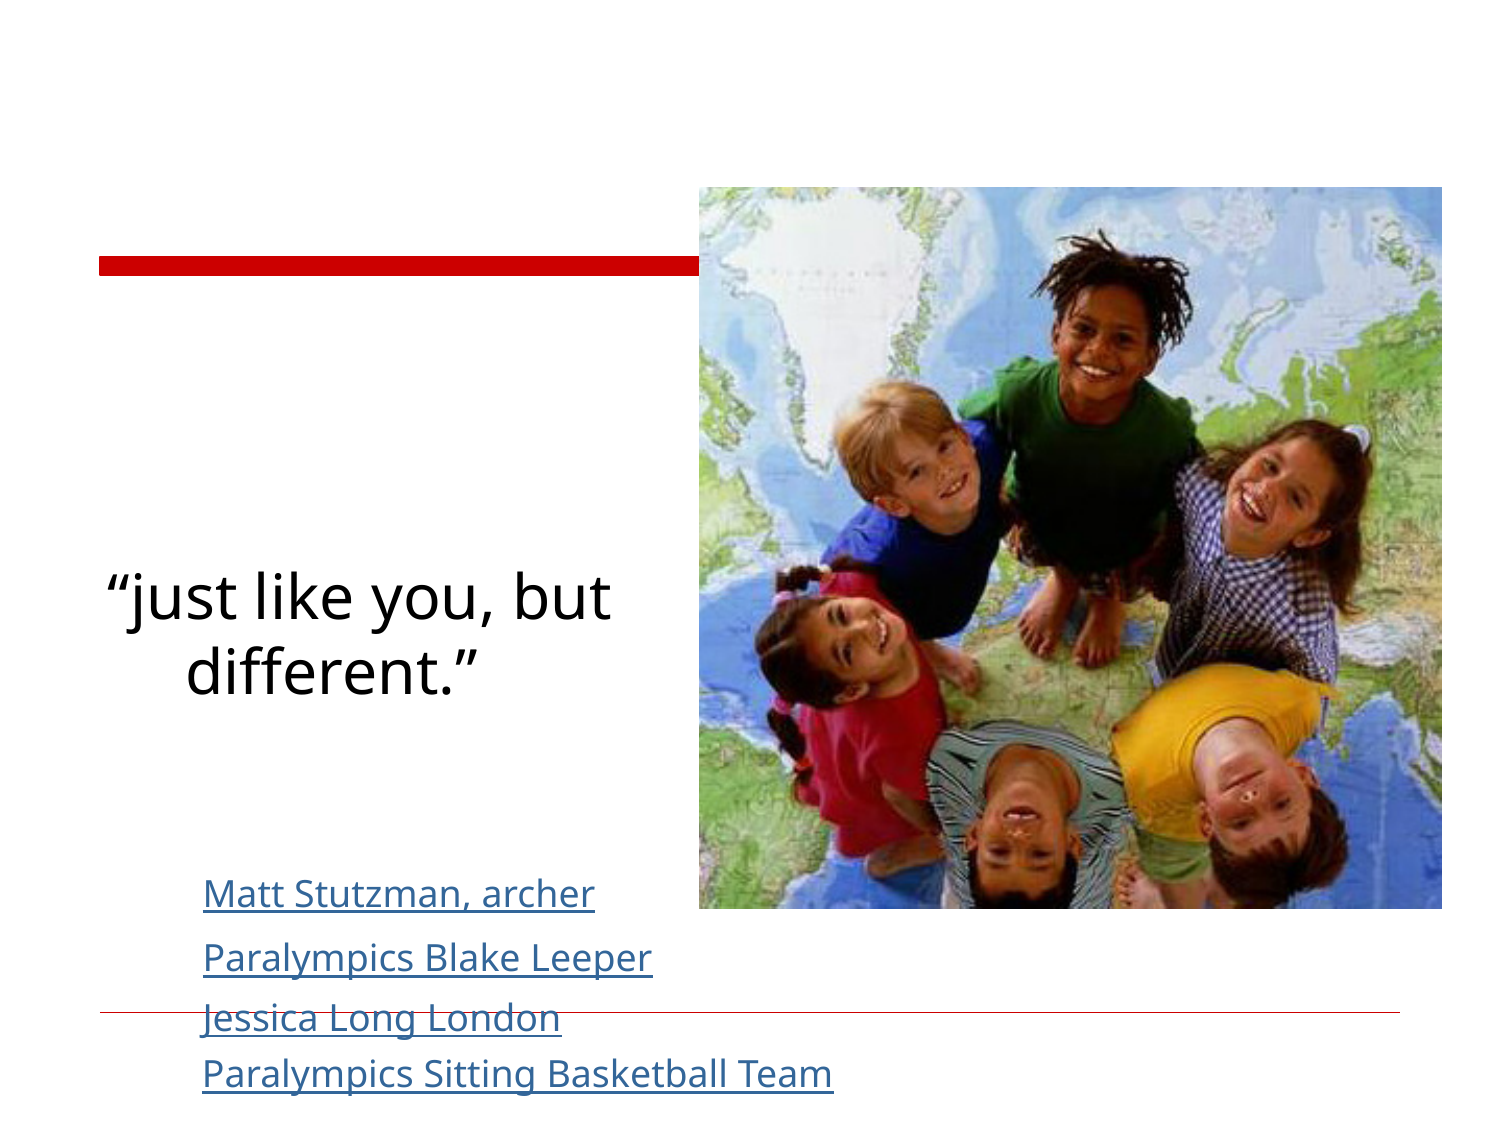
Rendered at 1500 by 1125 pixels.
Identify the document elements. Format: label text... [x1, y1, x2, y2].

text_box Matt Stutzman, archer [187, 862, 713, 923]
text_box Jessica Long London [187, 986, 713, 1048]
text_box Paralympics Sitting Basketball Team [186, 1042, 1175, 1104]
list “just like you, but different.” [92, 287, 694, 850]
picture [699, 187, 1442, 909]
text_box Paralympics Blake Leeper [187, 926, 813, 990]
